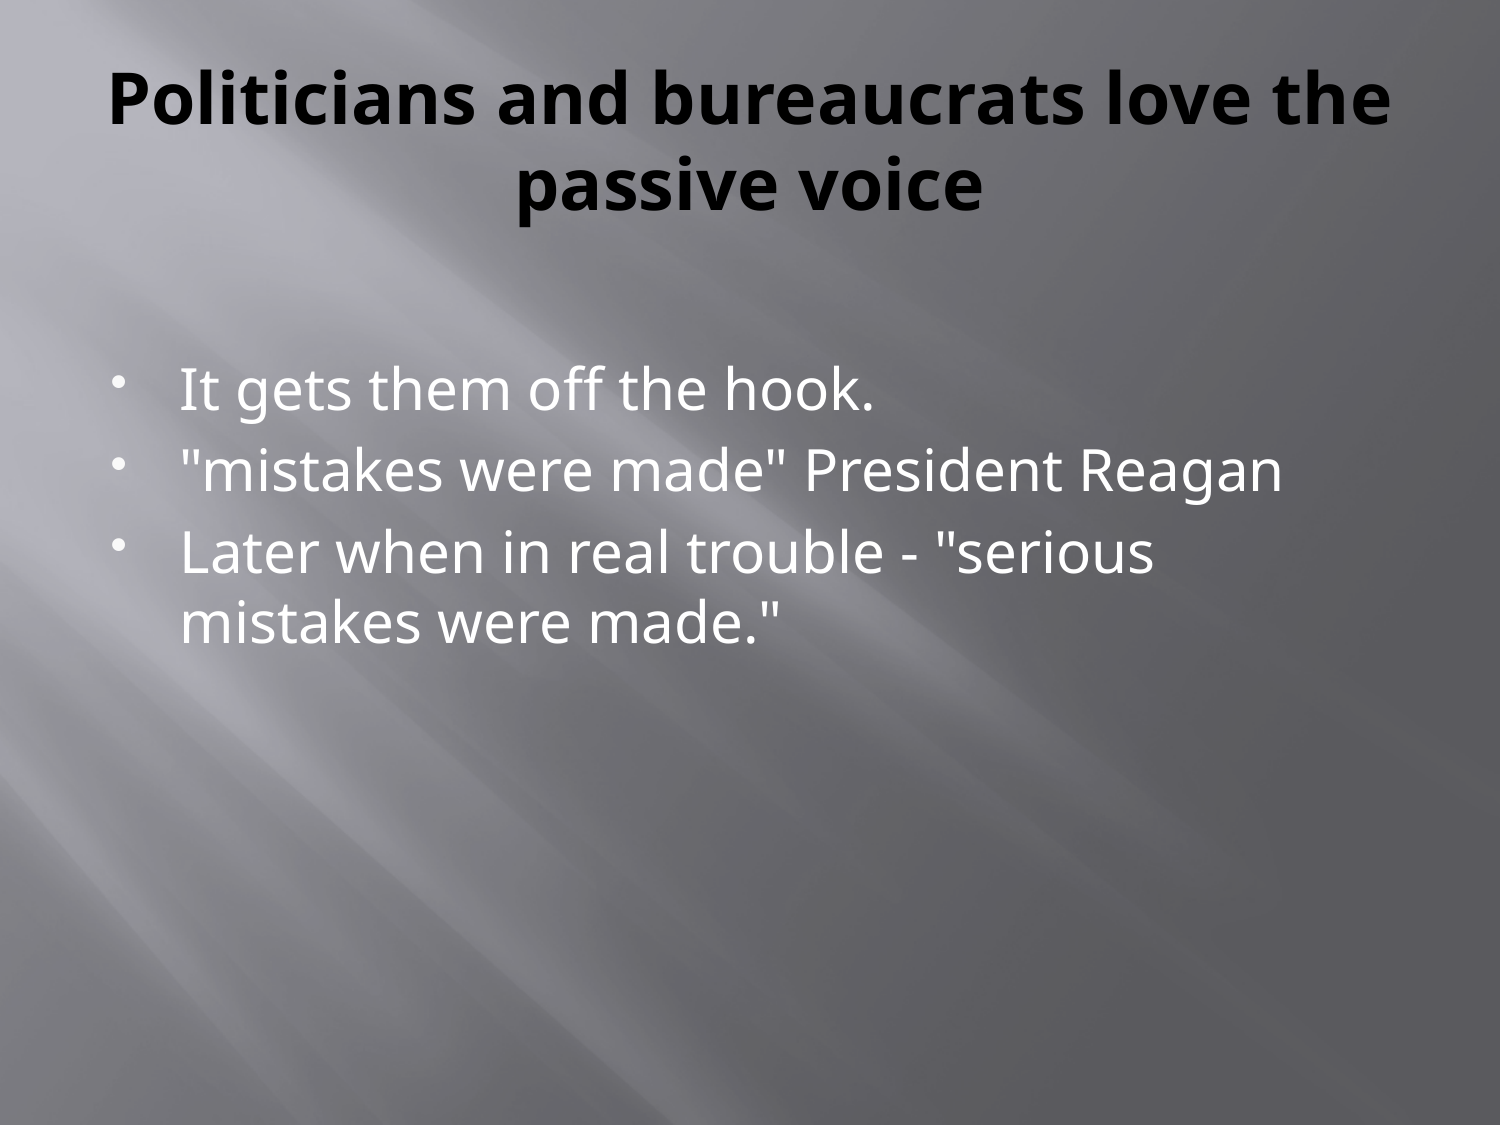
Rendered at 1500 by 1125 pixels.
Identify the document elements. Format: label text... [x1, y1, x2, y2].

list It gets them off the hook. "mistakes were made" President Reagan Later when in real trouble - "serious mistakes were made." [75, 262, 1425, 1035]
title Politicians and bureaucrats love the passive voice [75, 45, 1425, 233]
